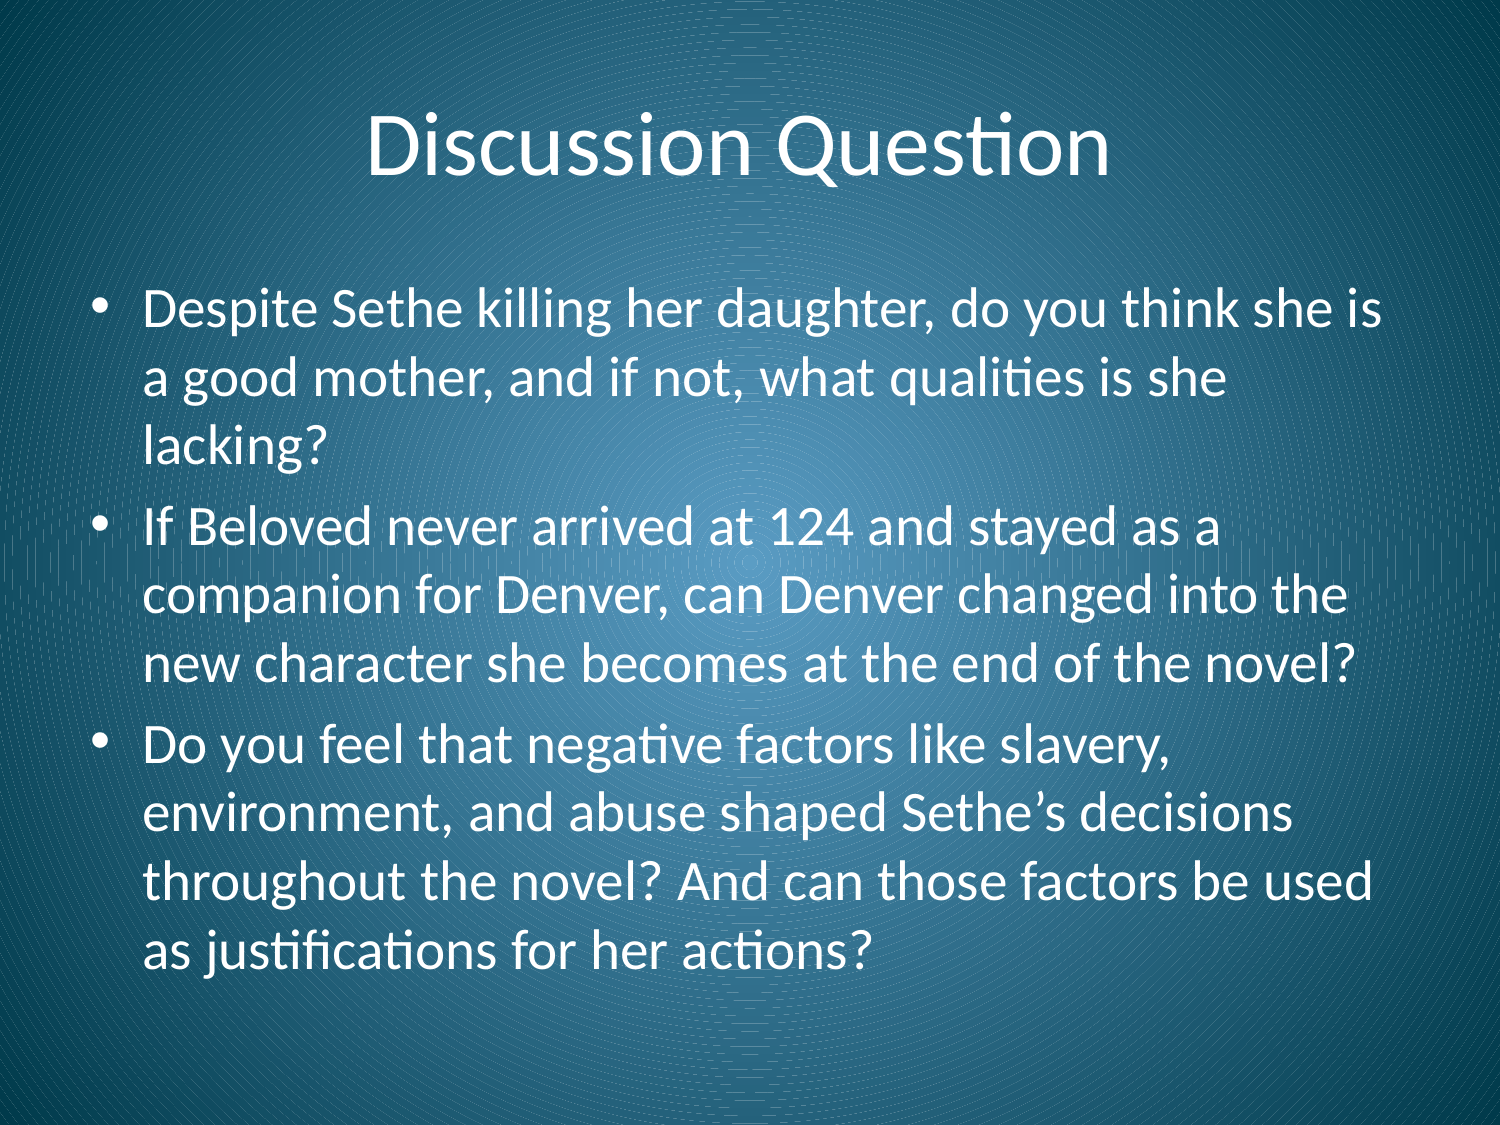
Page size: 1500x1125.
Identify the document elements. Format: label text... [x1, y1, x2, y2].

list Despite Sethe killing her daughter, do you think she is a good mother, and if not, what qualities is she lacking? If Beloved never arrived at 124 and stayed as a companion for Denver, can Denver changed into the new character she becomes at the end of the novel? Do you feel that negative factors like slavery, environment, and abuse shaped Sethe’s decisions throughout the novel? And can those factors be used as justifications for her actions? [75, 262, 1425, 1005]
title Discussion Question [75, 45, 1425, 233]
